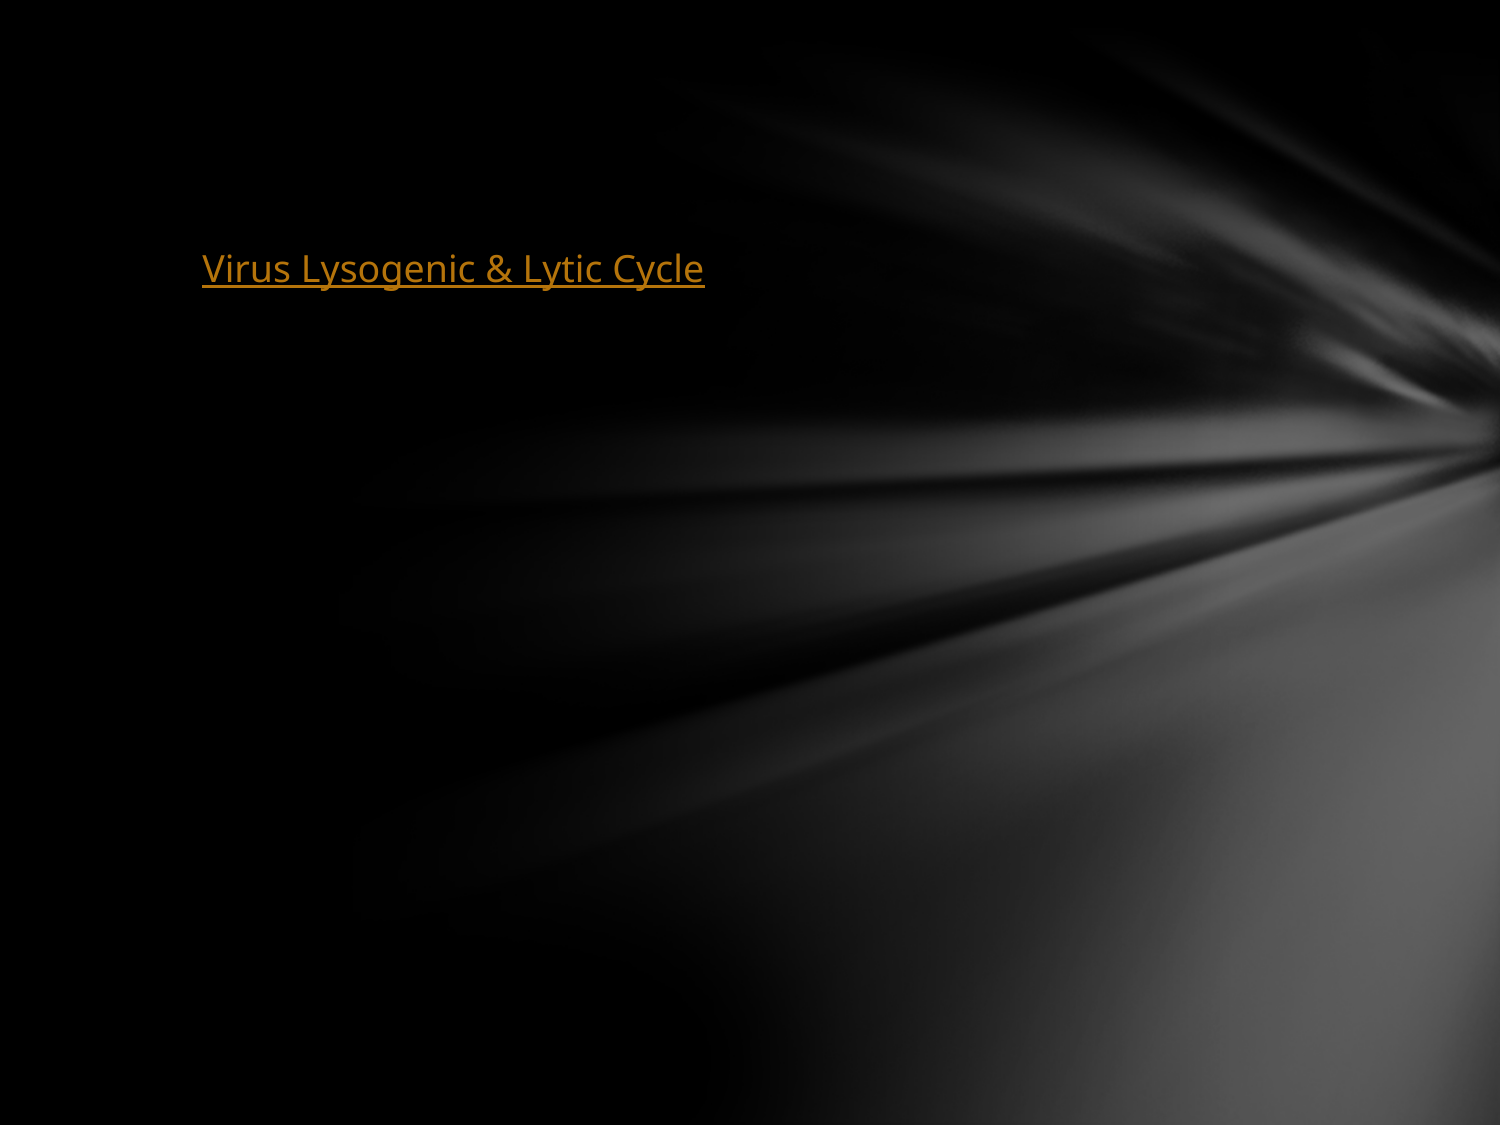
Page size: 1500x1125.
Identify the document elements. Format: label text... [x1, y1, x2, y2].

text_box Virus Lysogenic & Lytic Cycle [187, 237, 763, 304]
